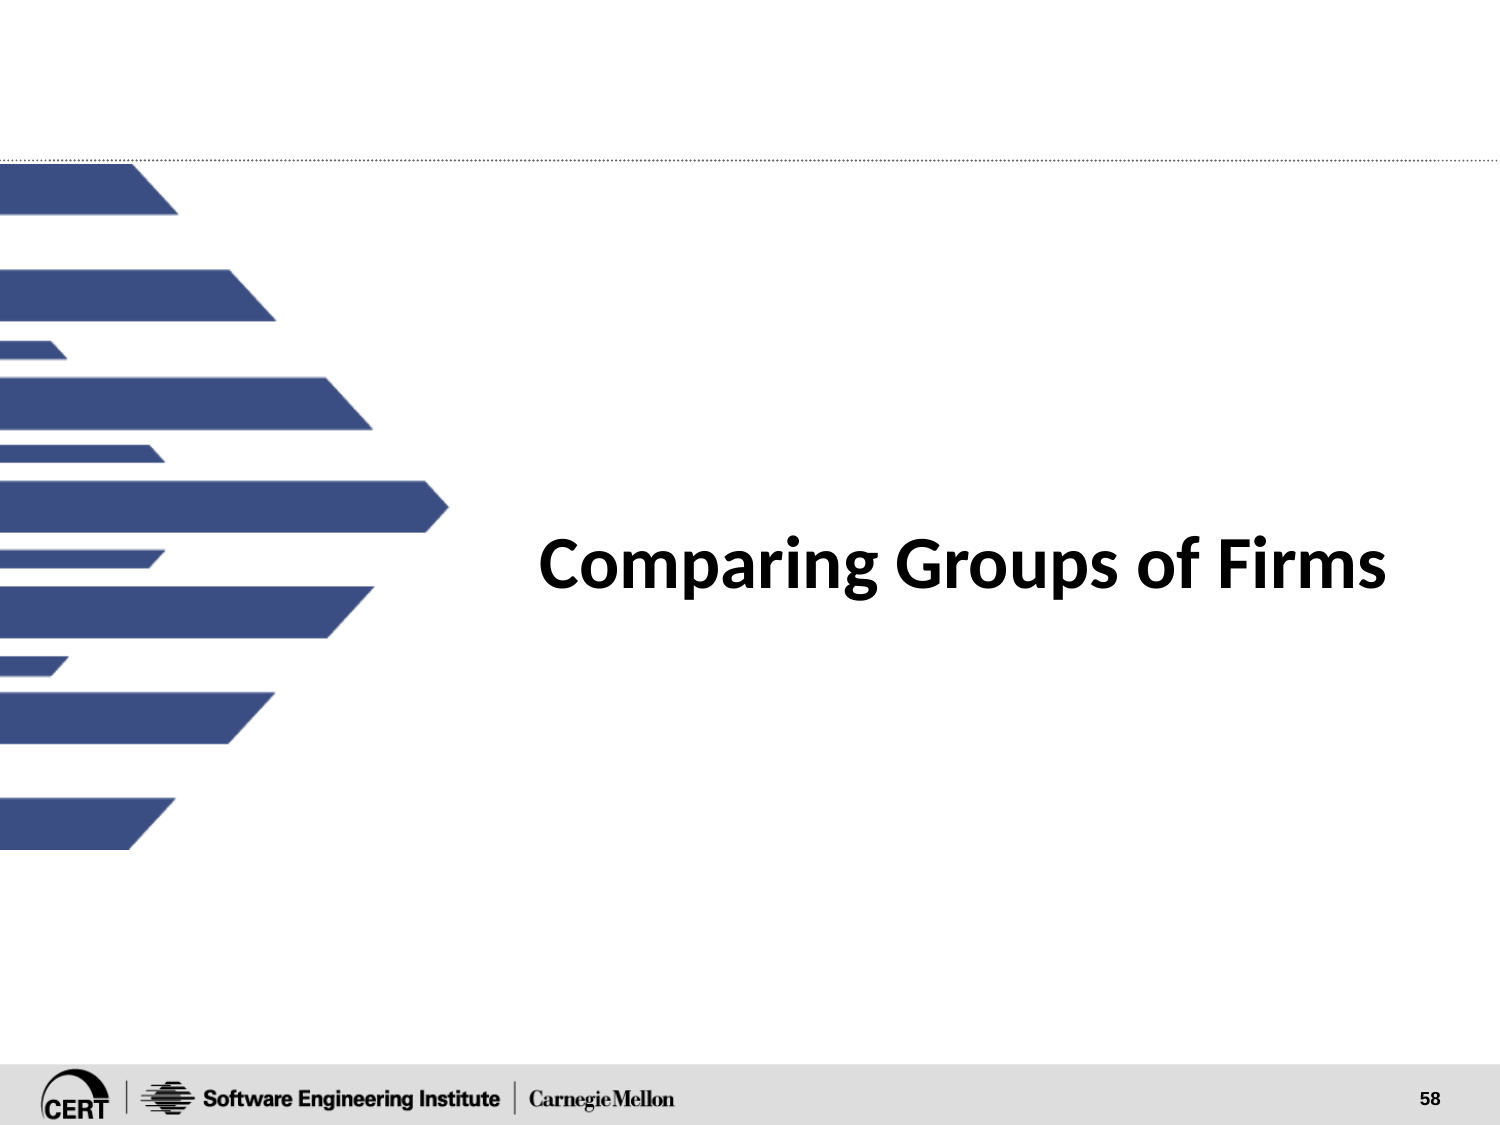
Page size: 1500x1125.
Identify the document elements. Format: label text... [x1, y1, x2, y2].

text_box Comparing Groups of Firms [525, 399, 1475, 717]
picture [24, 1065, 688, 1125]
picture [0, 164, 450, 851]
